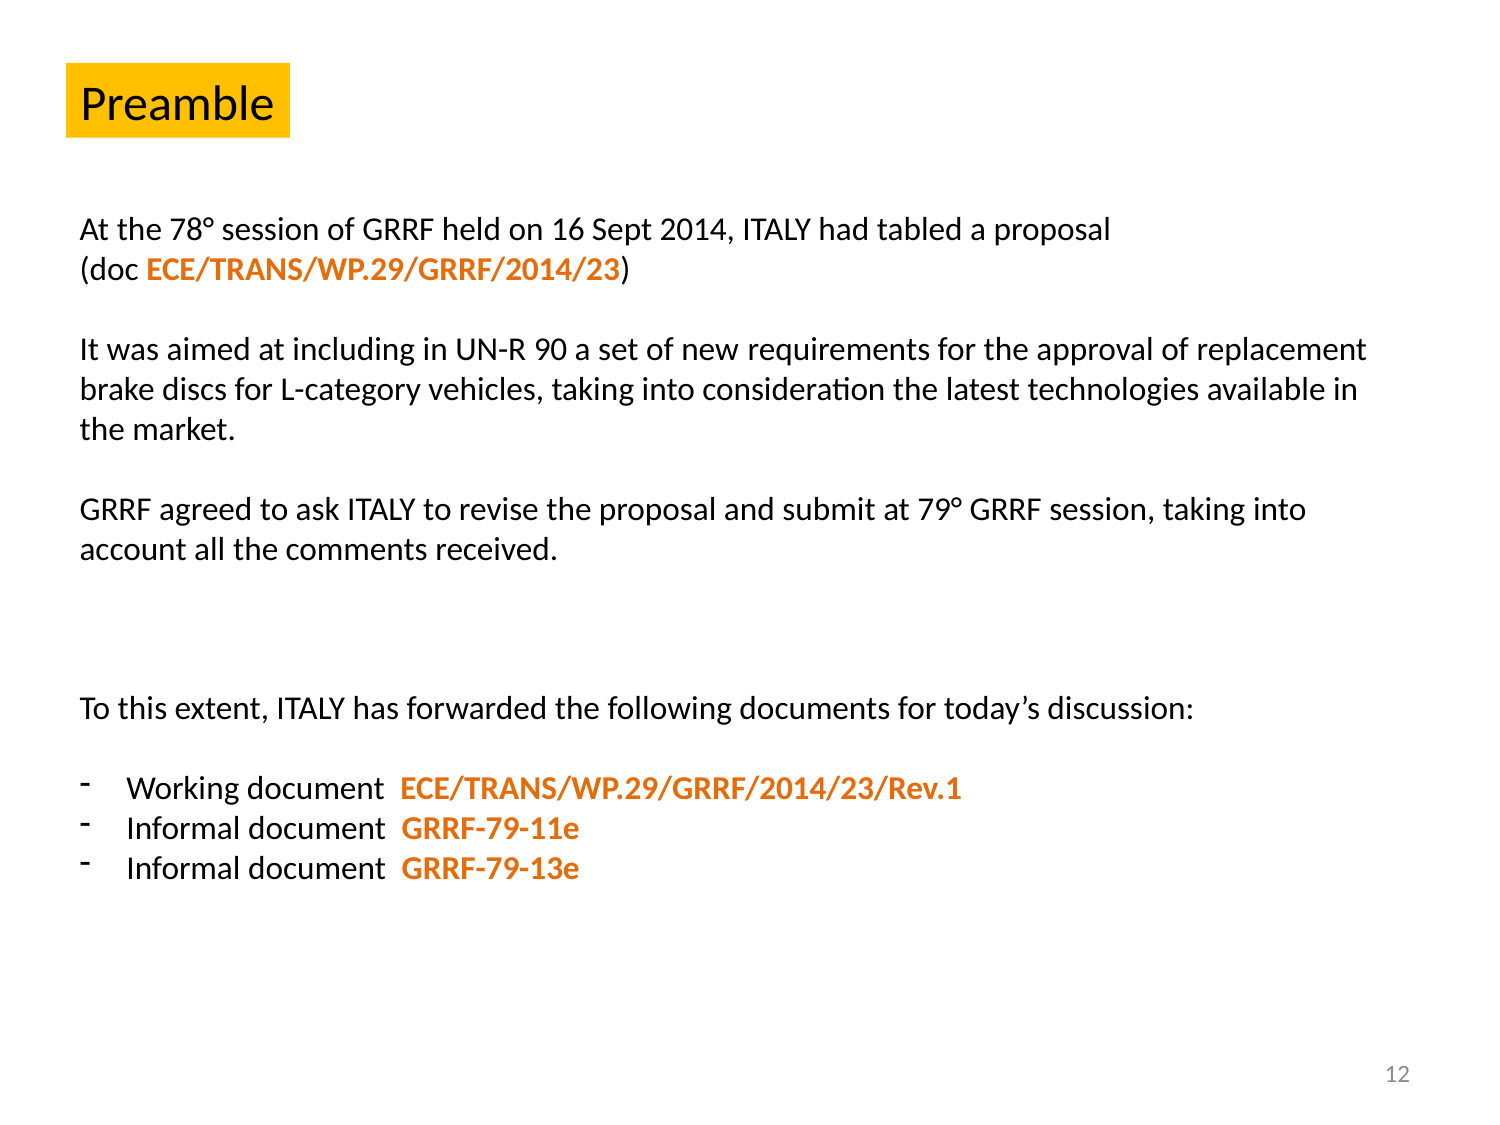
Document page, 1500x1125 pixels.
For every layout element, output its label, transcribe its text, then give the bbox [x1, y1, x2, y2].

text_box At the 78° session of GRRF held on 16 Sept 2014, ITALY had tabled a proposal (doc ECE/TRANS/WP.29/GRRF/2014/23) It was aimed at including in UN-R 90 a set of new requirements for the approval of replacement brake discs for L-category vehicles, taking into consideration the latest technologies available in the market. GRRF agreed to ask ITALY to revise the proposal and submit at 79° GRRF session, taking into account all the comments received. To this extent, ITALY has forwarded the following documents for today’s discussion: Working document ECE/TRANS/WP.29/GRRF/2014/23/Rev.1 Informal document GRRF-79-11e Informal document GRRF-79-13e [64, 200, 1412, 894]
text_box Preamble [65, 62, 290, 138]
slide_number 12 [1074, 1042, 1425, 1103]
